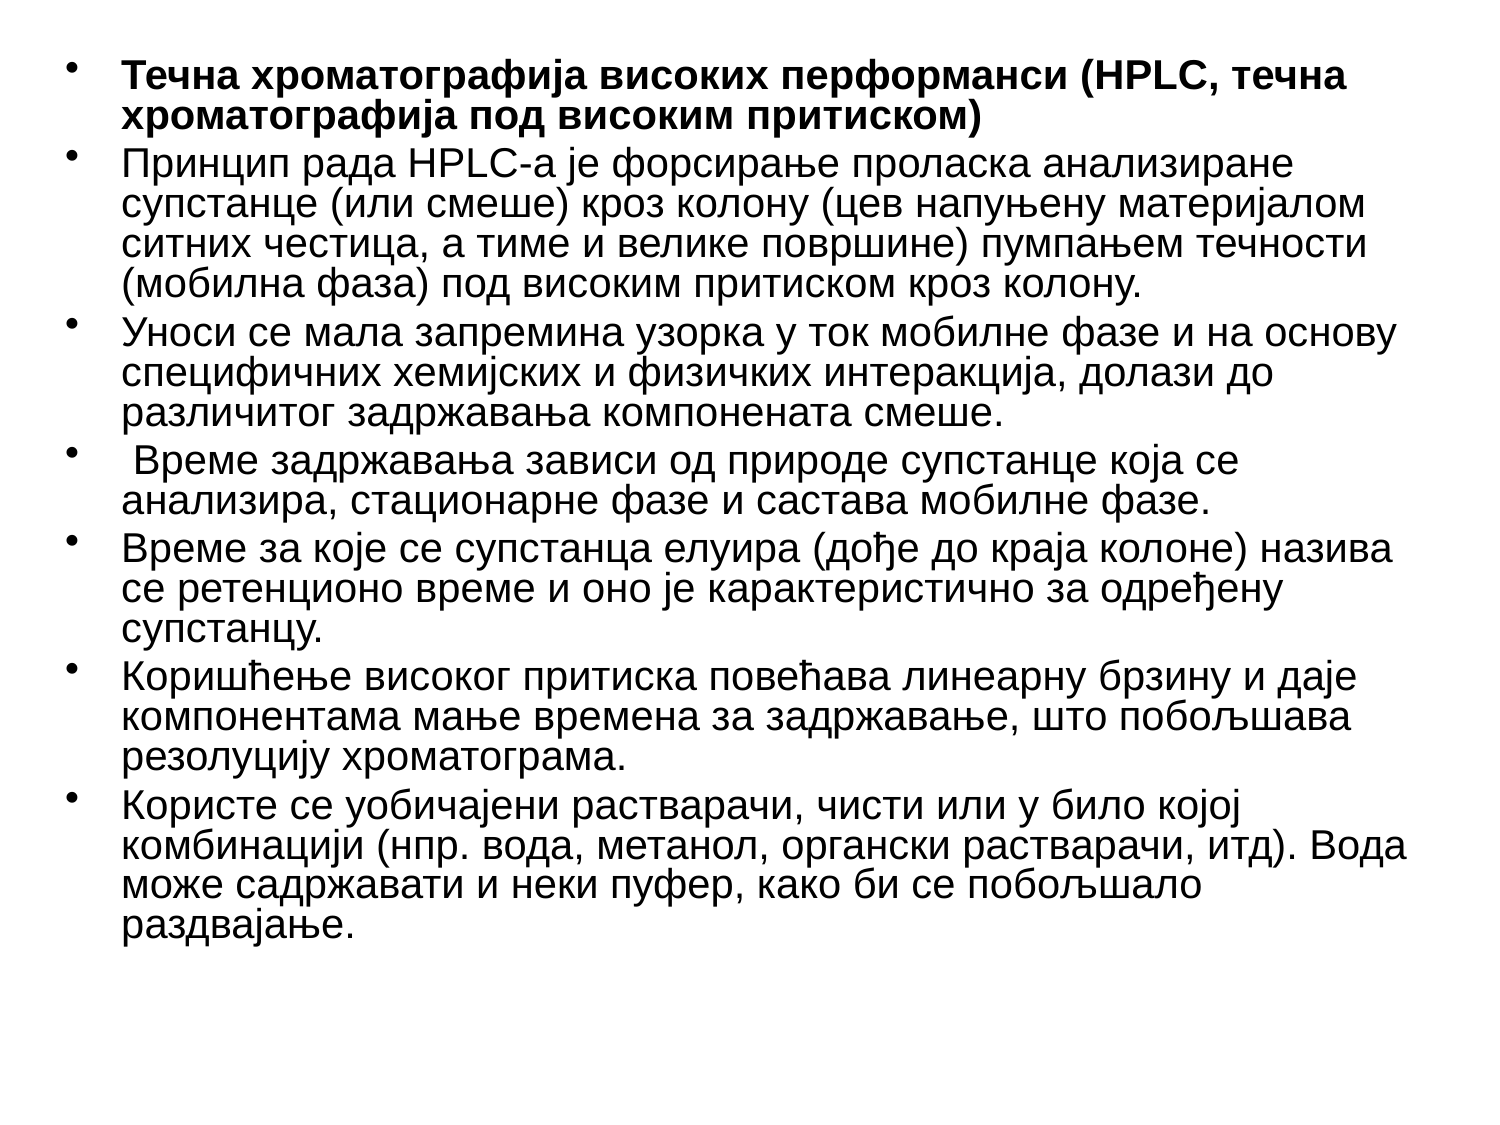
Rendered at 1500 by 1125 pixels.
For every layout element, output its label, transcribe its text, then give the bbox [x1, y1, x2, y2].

list Течна хроматографија високих перформанси (HPLC, течна хроматографија под високим притиском) Принцип рада HPLC-а је форсирање проласка анализиране супстанце (или смеше) кроз колону (цев напуњену материјалом ситних честица, а тиме и велике површине) пумпањем течности (мобилна фаза) под високим притиском кроз колону. Уноси се мала запремина узорка у ток мобилне фазе и на основу специфичних хемијских и физичких интеракција, долази до различитог задржавања компонената смеше. Време задржавања зависи од природе супстанце која се анализира, стационарне фазе и састава мобилне фазе. Време за које се супстанца елуира (дође до краја колоне) назива се ретенционо време и оно је карактеристично за одређену супстанцу. Коришћење високог притиска повећава линеарну брзину и даје компонентама мање времена за задржавање, што побољшава резолуцију хроматограма. Користе се уобичајени растварачи, чисти или у било којој комбинацији (нпр. вода, метанол, органски растварачи, итд). Вода може садржавати и неки пуфер, како би се побољшало раздвајање. [49, 49, 1426, 1006]
